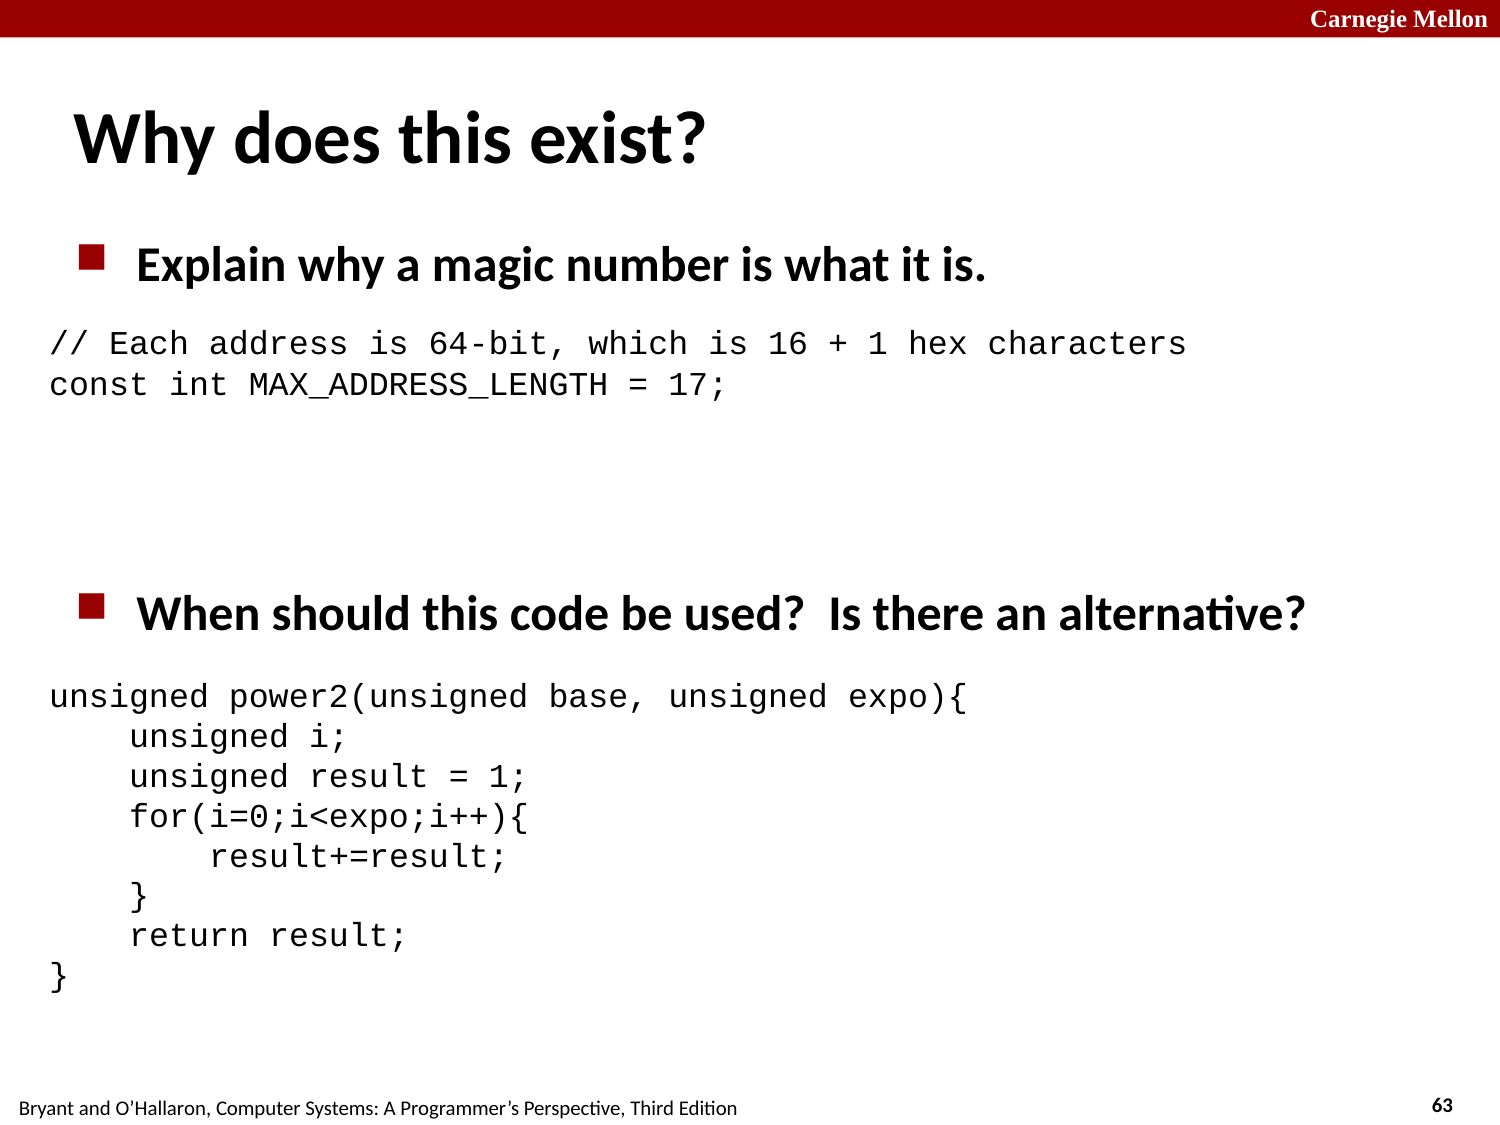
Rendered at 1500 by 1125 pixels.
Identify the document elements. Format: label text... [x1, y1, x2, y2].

list Explain why a magic number is what it is. When should this code be used? Is there an alternative? [64, 223, 1361, 1040]
title Why does this exist? [58, 71, 1305, 197]
text_box // Each address is 64-bit, which is 16 + 1 hex characters const int MAX_ADDRESS_LENGTH = 17; [34, 314, 1223, 409]
text_box unsigned power2(unsigned base, unsigned expo){ unsigned i; unsigned result = 1; for(i=0;i<expo;i++){ result+=result; } return result; } [34, 666, 1223, 1001]
